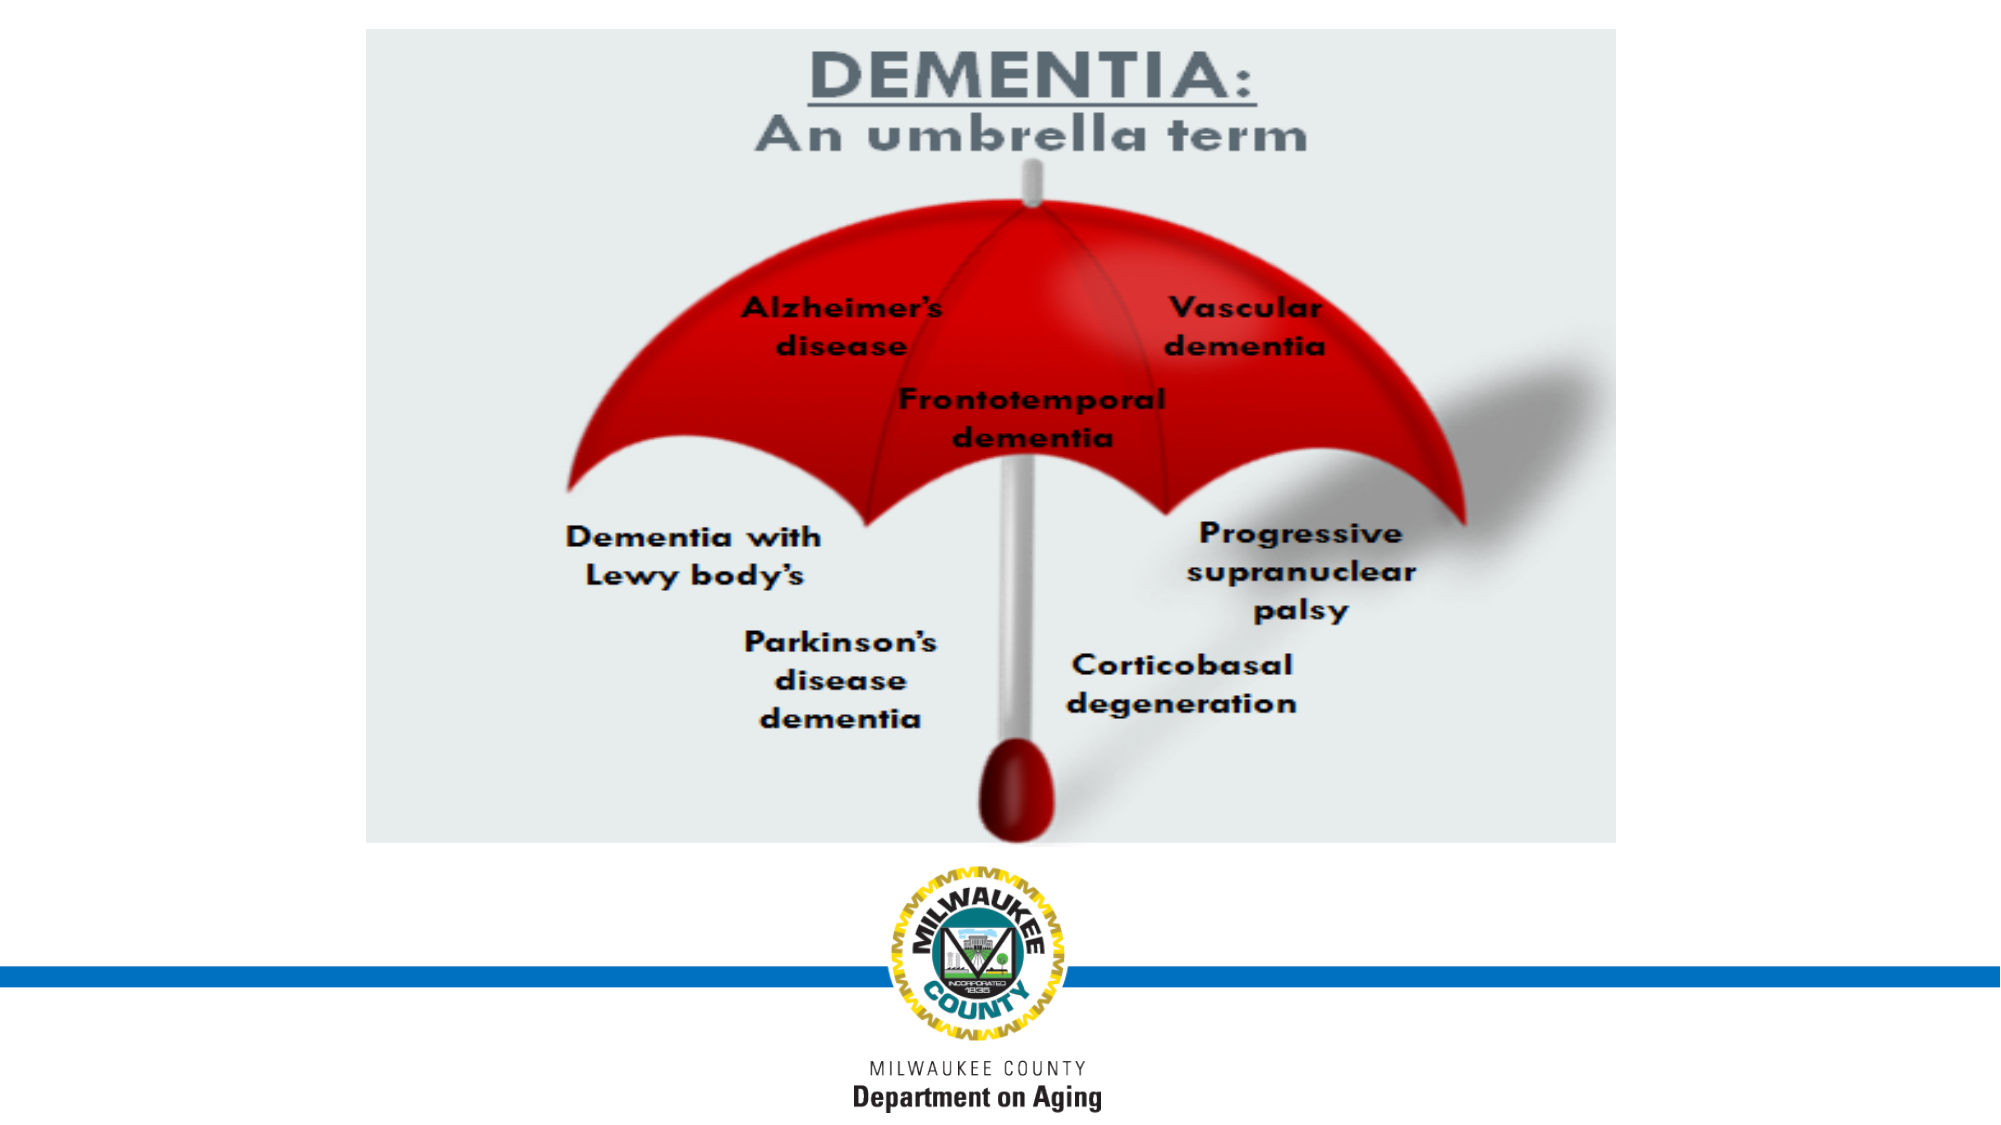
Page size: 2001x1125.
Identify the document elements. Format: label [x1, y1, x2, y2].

picture [854, 862, 1101, 1113]
list [366, 29, 1616, 847]
